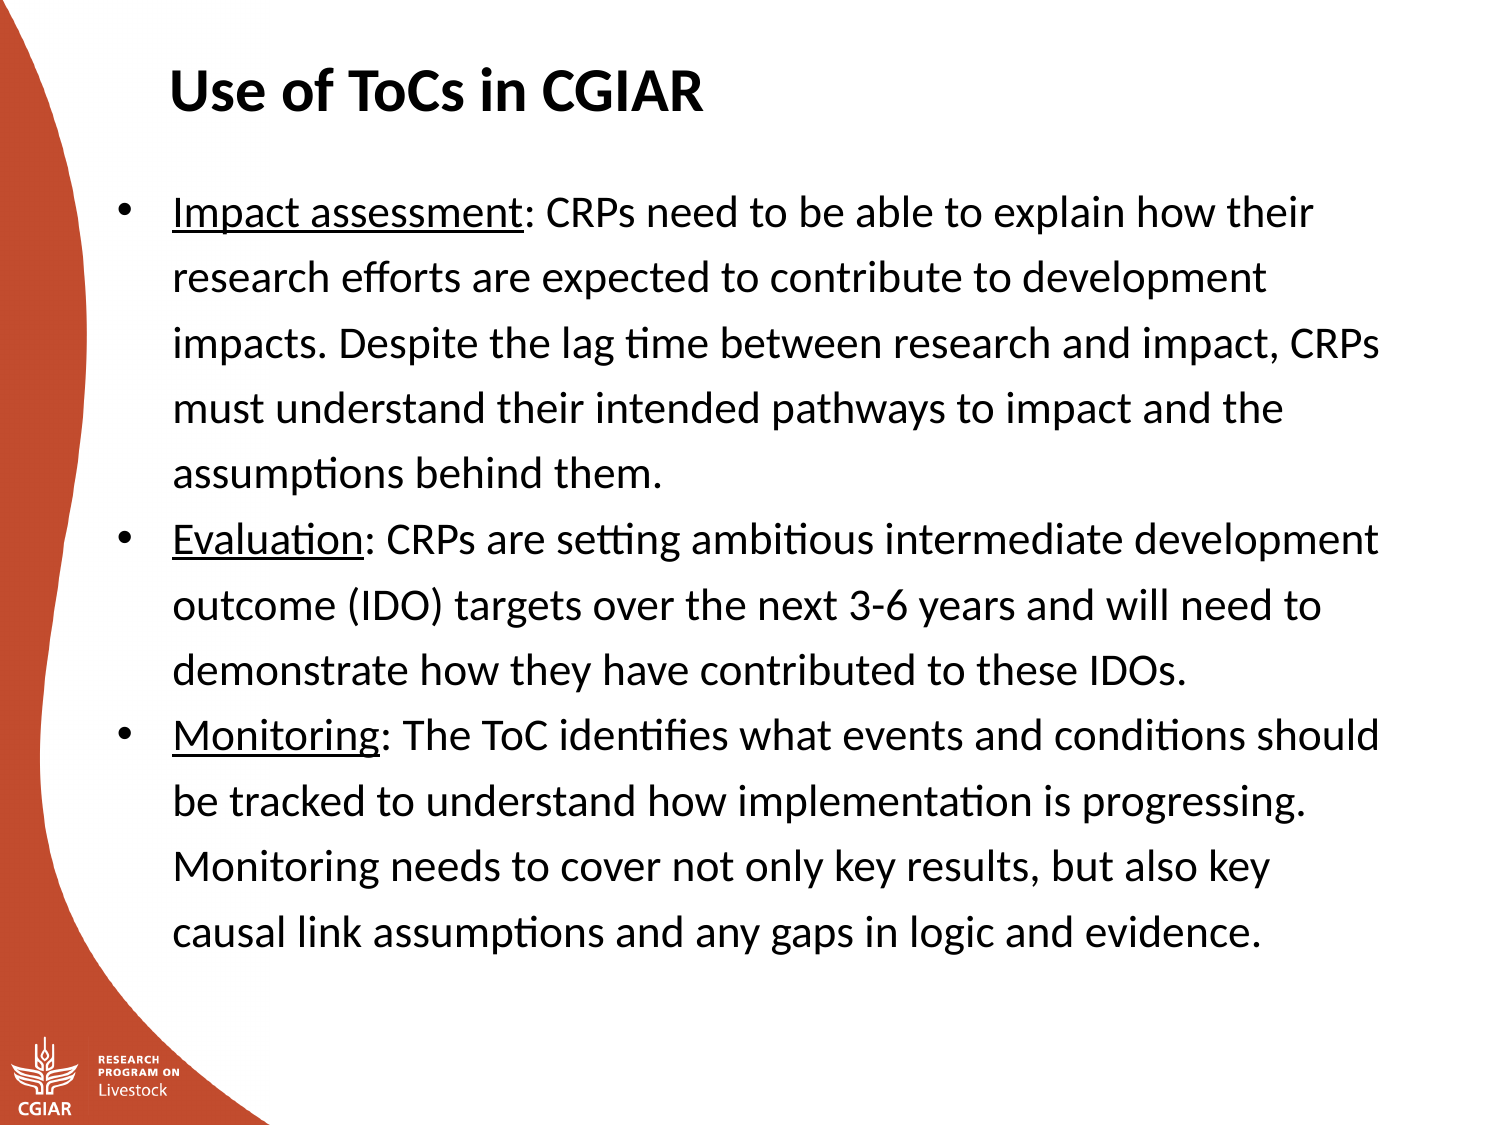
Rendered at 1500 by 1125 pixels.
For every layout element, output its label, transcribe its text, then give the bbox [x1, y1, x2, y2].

list Use of ToCs in CGIAR [154, 41, 1393, 141]
picture [0, 0, 270, 1125]
list Impact assessment: CRPs need to be able to explain how their research efforts are expected to contribute to development impacts. Despite the lag time between research and impact, CRPs must understand their intended pathways to impact and the assumptions behind them. Evaluation: CRPs are setting ambitious intermediate development outcome (IDO) targets over the next 3-6 years and will need to demonstrate how they have contributed to these IDOs. Monitoring: The ToC identifies what events and conditions should be tracked to understand how implementation is progressing. Monitoring needs to cover not only key results, but also key causal link assumptions and any gaps in logic and evidence. [101, 163, 1410, 1010]
